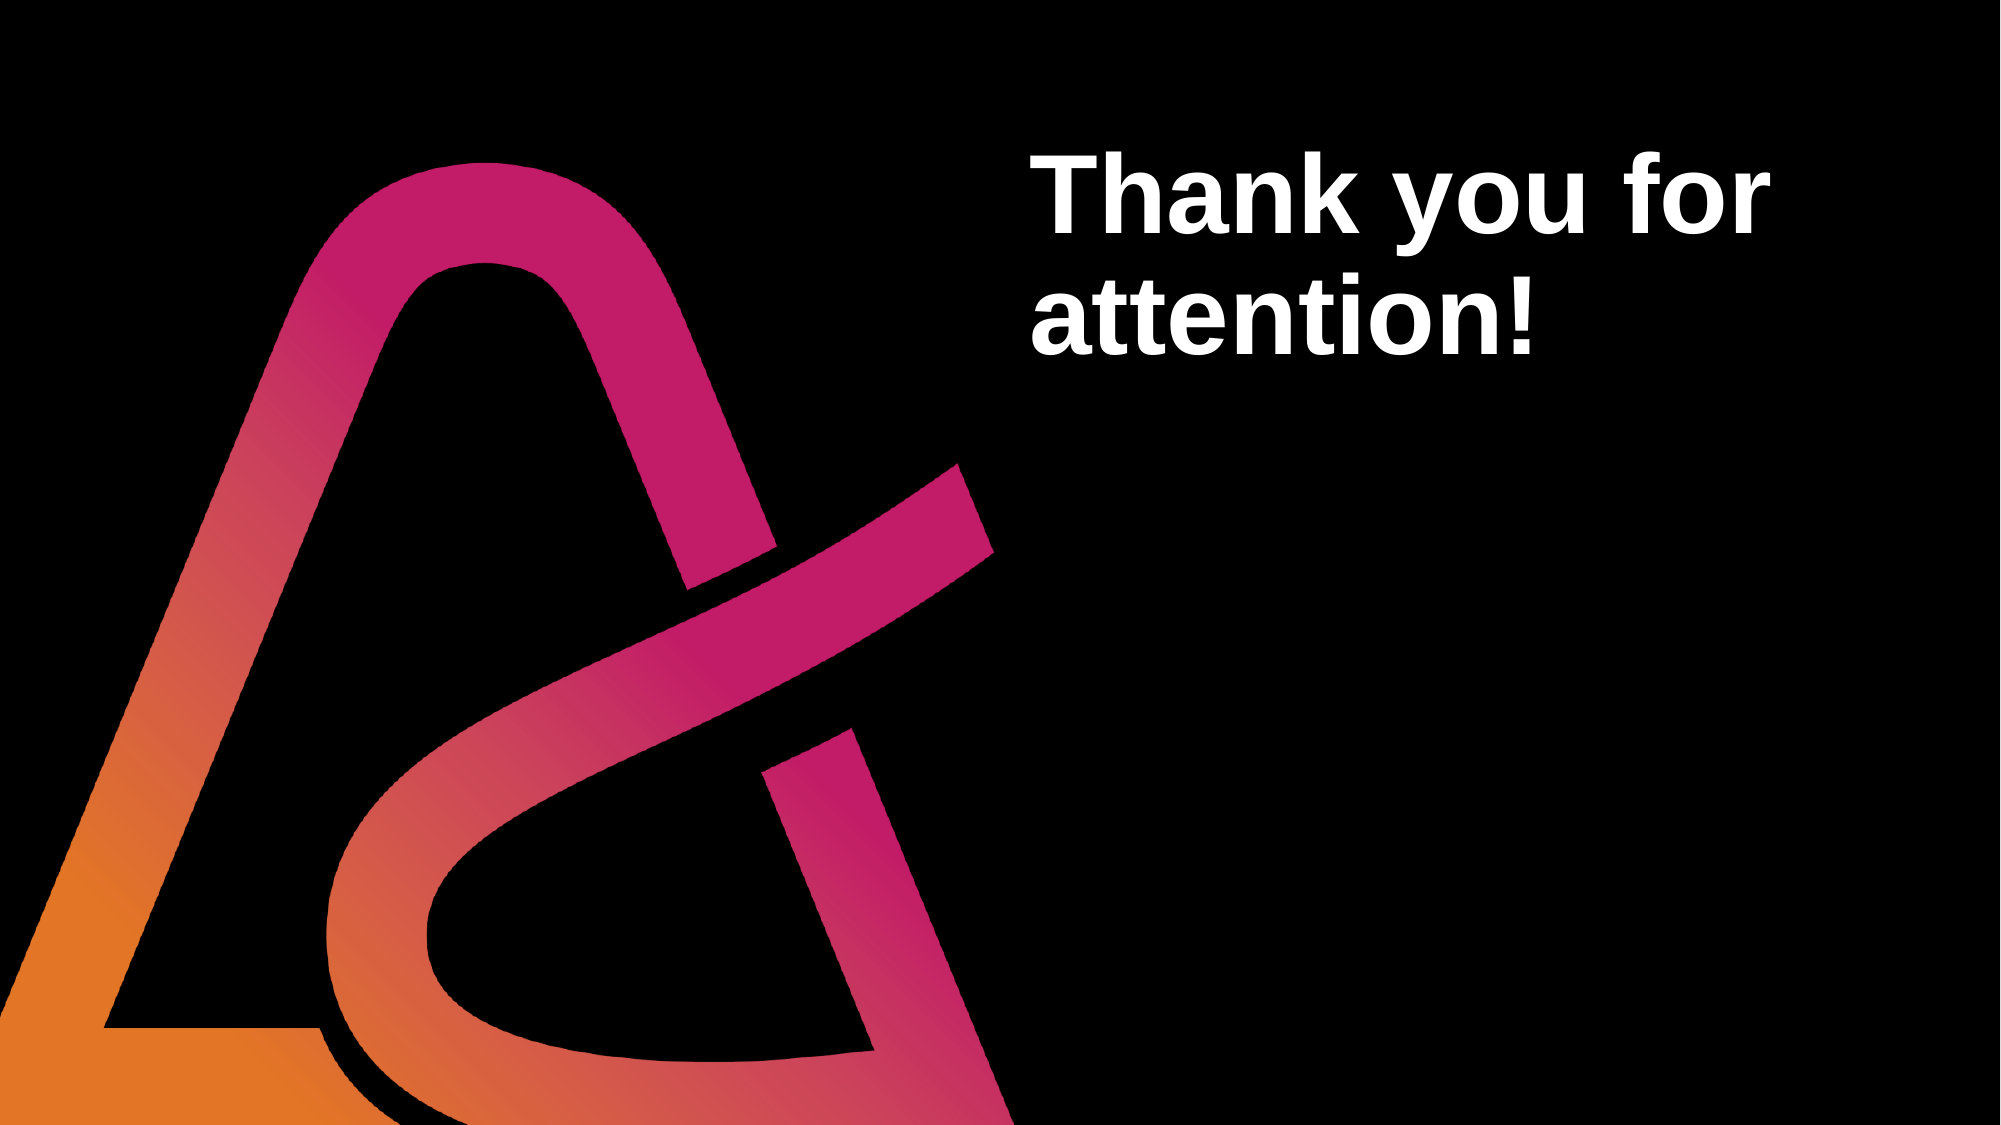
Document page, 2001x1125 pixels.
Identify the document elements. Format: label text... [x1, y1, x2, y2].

picture [0, 143, 1015, 1125]
title Thank you for attention! [1014, 119, 1863, 396]
